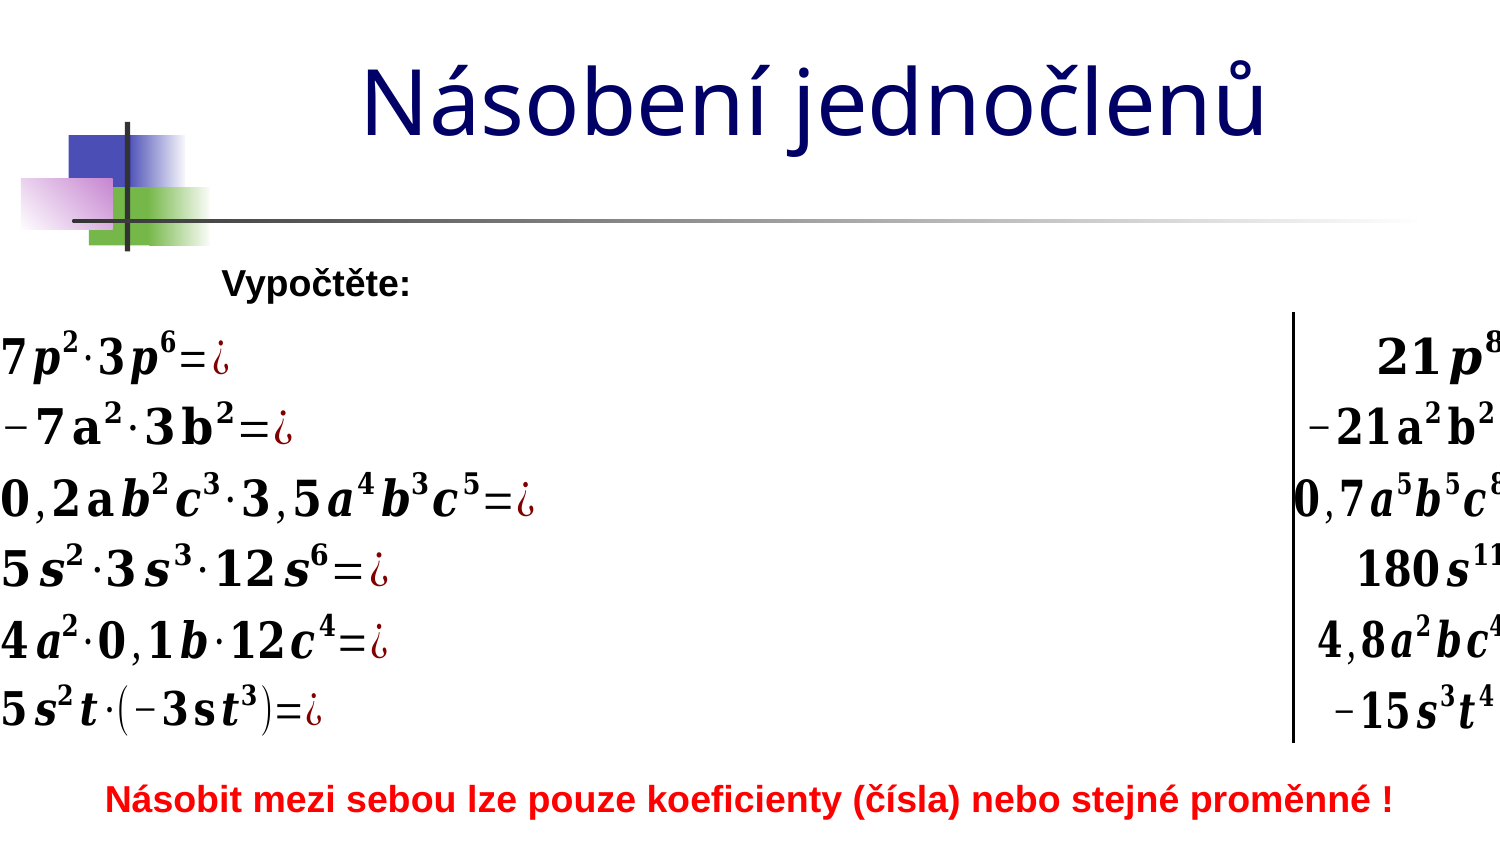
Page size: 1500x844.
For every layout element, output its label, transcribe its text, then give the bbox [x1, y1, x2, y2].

text_box Vypočtěte: [206, 251, 443, 311]
text_box Násobit mezi sebou lze pouze koeficienty (čísla) nebo stejné proměnné ! [0, 767, 1500, 828]
title Násobení jednočlenů [129, 8, 1500, 189]
